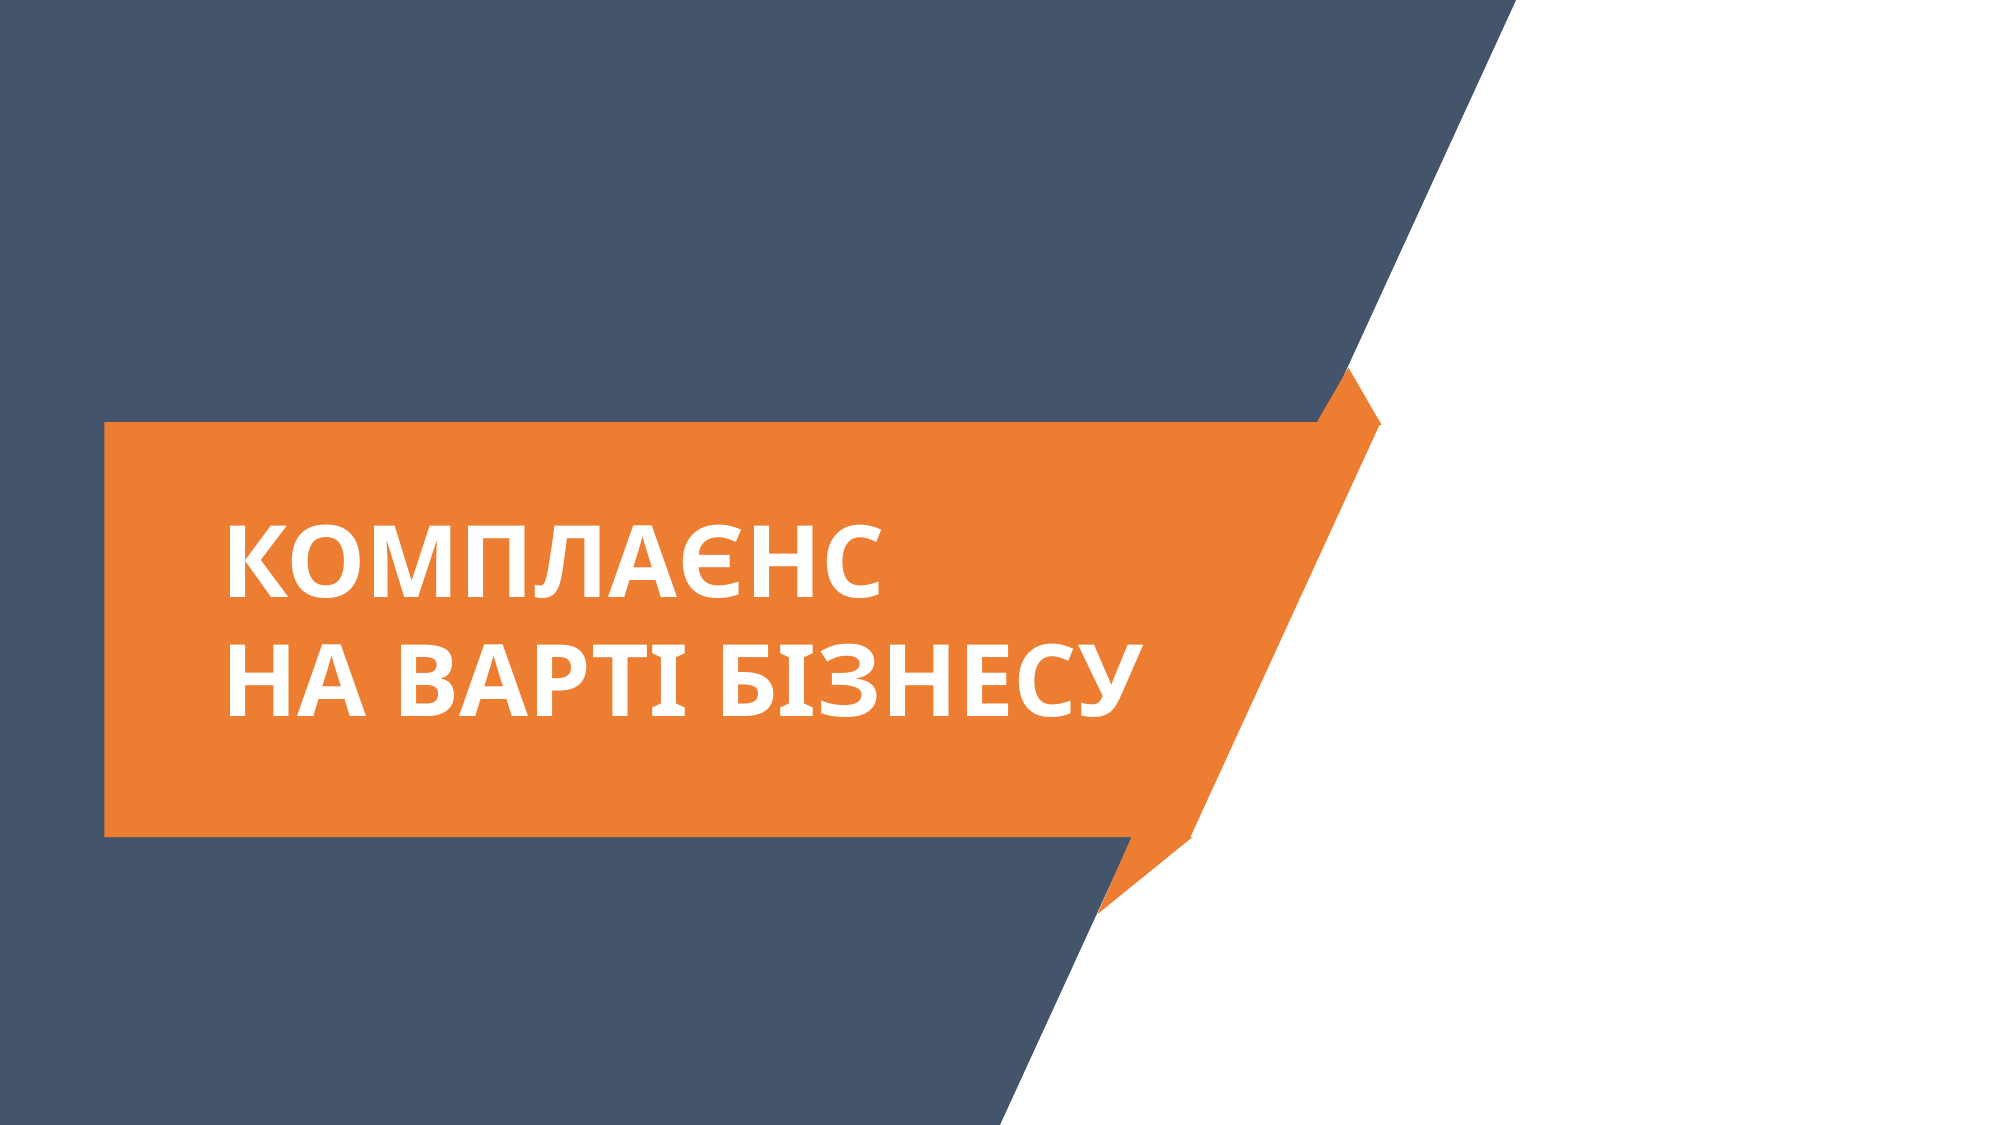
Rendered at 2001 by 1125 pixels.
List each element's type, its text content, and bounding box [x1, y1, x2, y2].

text_box [1313, 365, 1384, 427]
text_box [0, 0, 1518, 1125]
text_box [103, 421, 1380, 839]
text_box КОМПЛАЄНС НА ВАРТІ БІЗНЕСУ [206, 489, 1312, 745]
text_box [1096, 836, 1196, 915]
